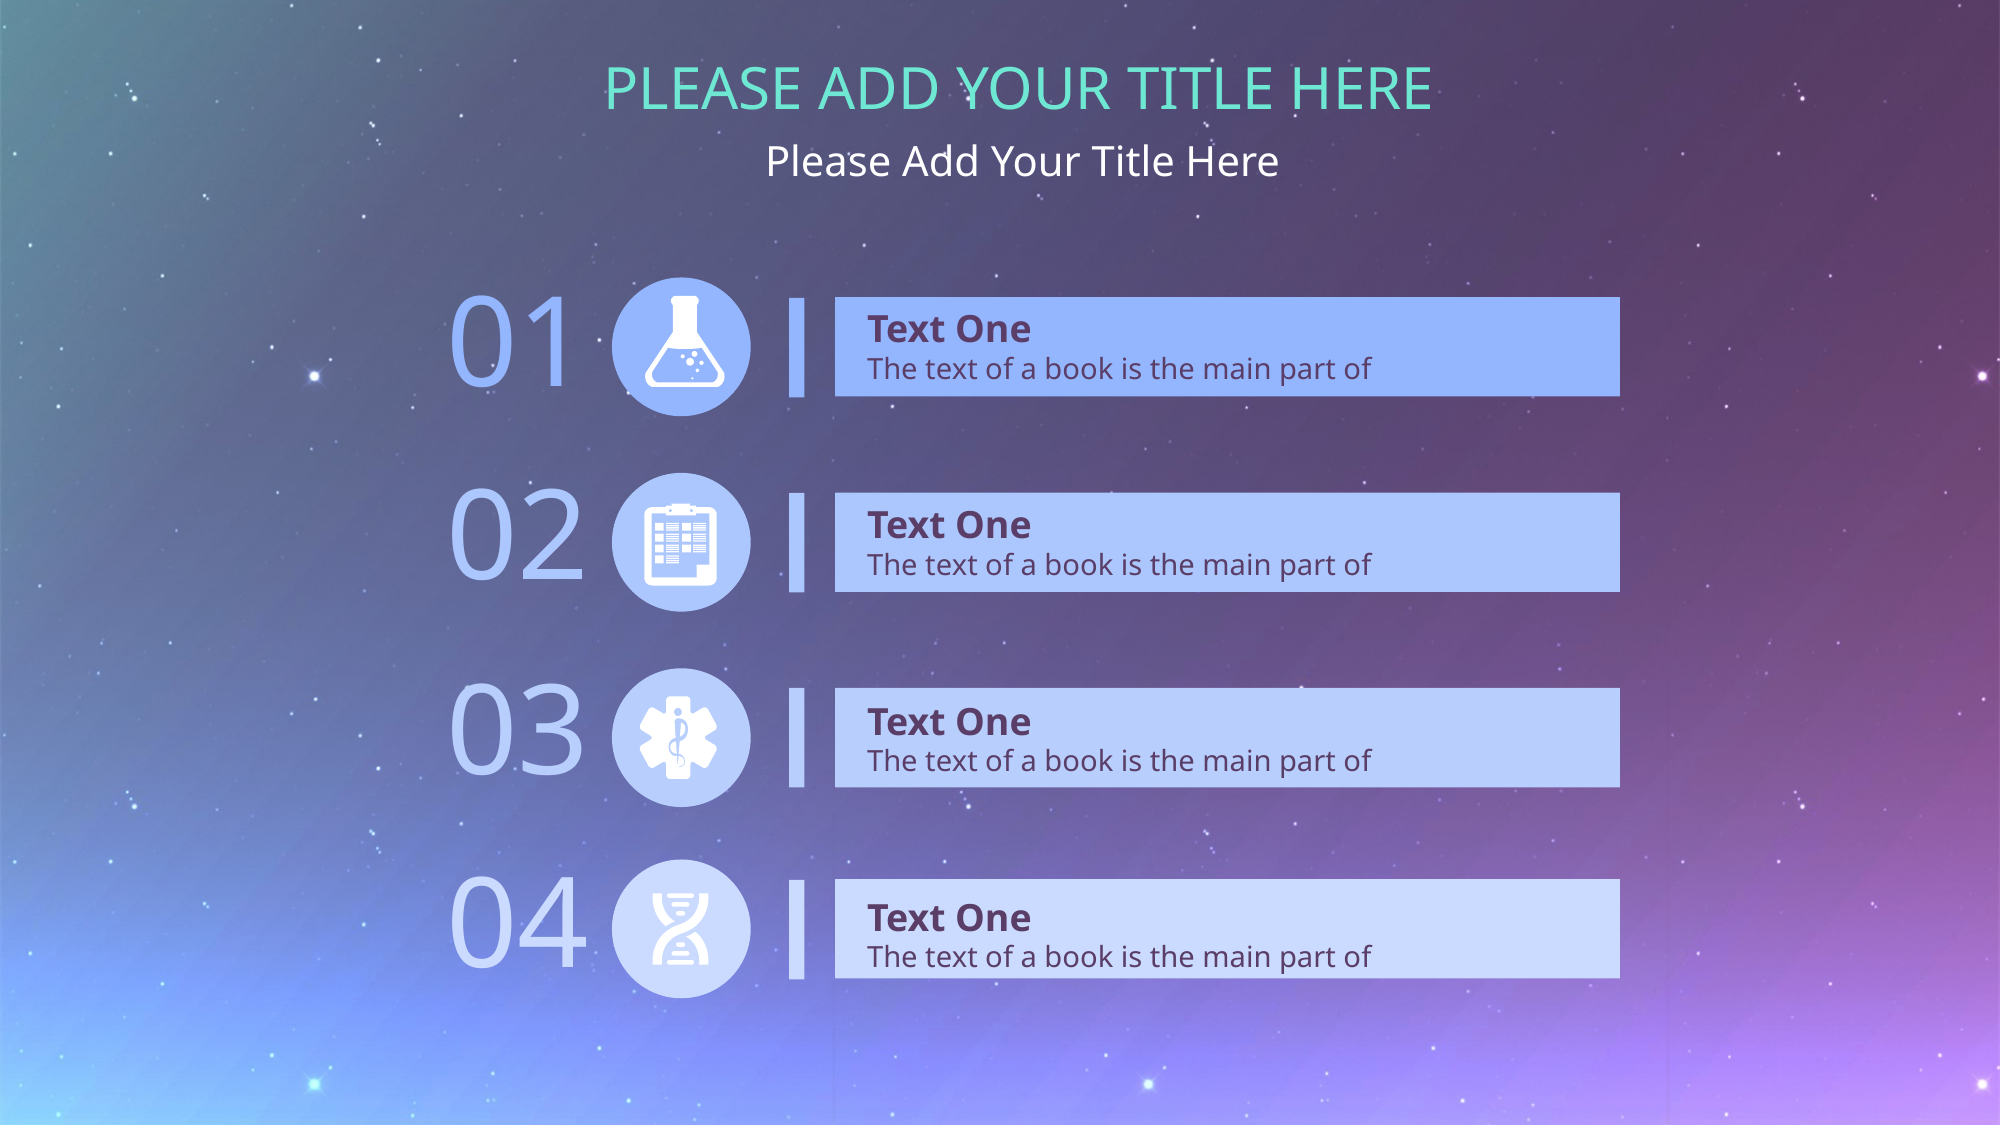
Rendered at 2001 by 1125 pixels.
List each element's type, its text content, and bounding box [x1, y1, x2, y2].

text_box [448, 454, 1620, 612]
text_box PLEASE ADD YOUR TITLE HERE [543, 43, 1495, 129]
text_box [448, 261, 1620, 417]
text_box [448, 649, 1620, 808]
picture [0, 0, 2000, 1125]
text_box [448, 842, 1620, 999]
text_box Please Add Your Title Here [547, 127, 1498, 193]
text_box [886, 232, 2000, 953]
